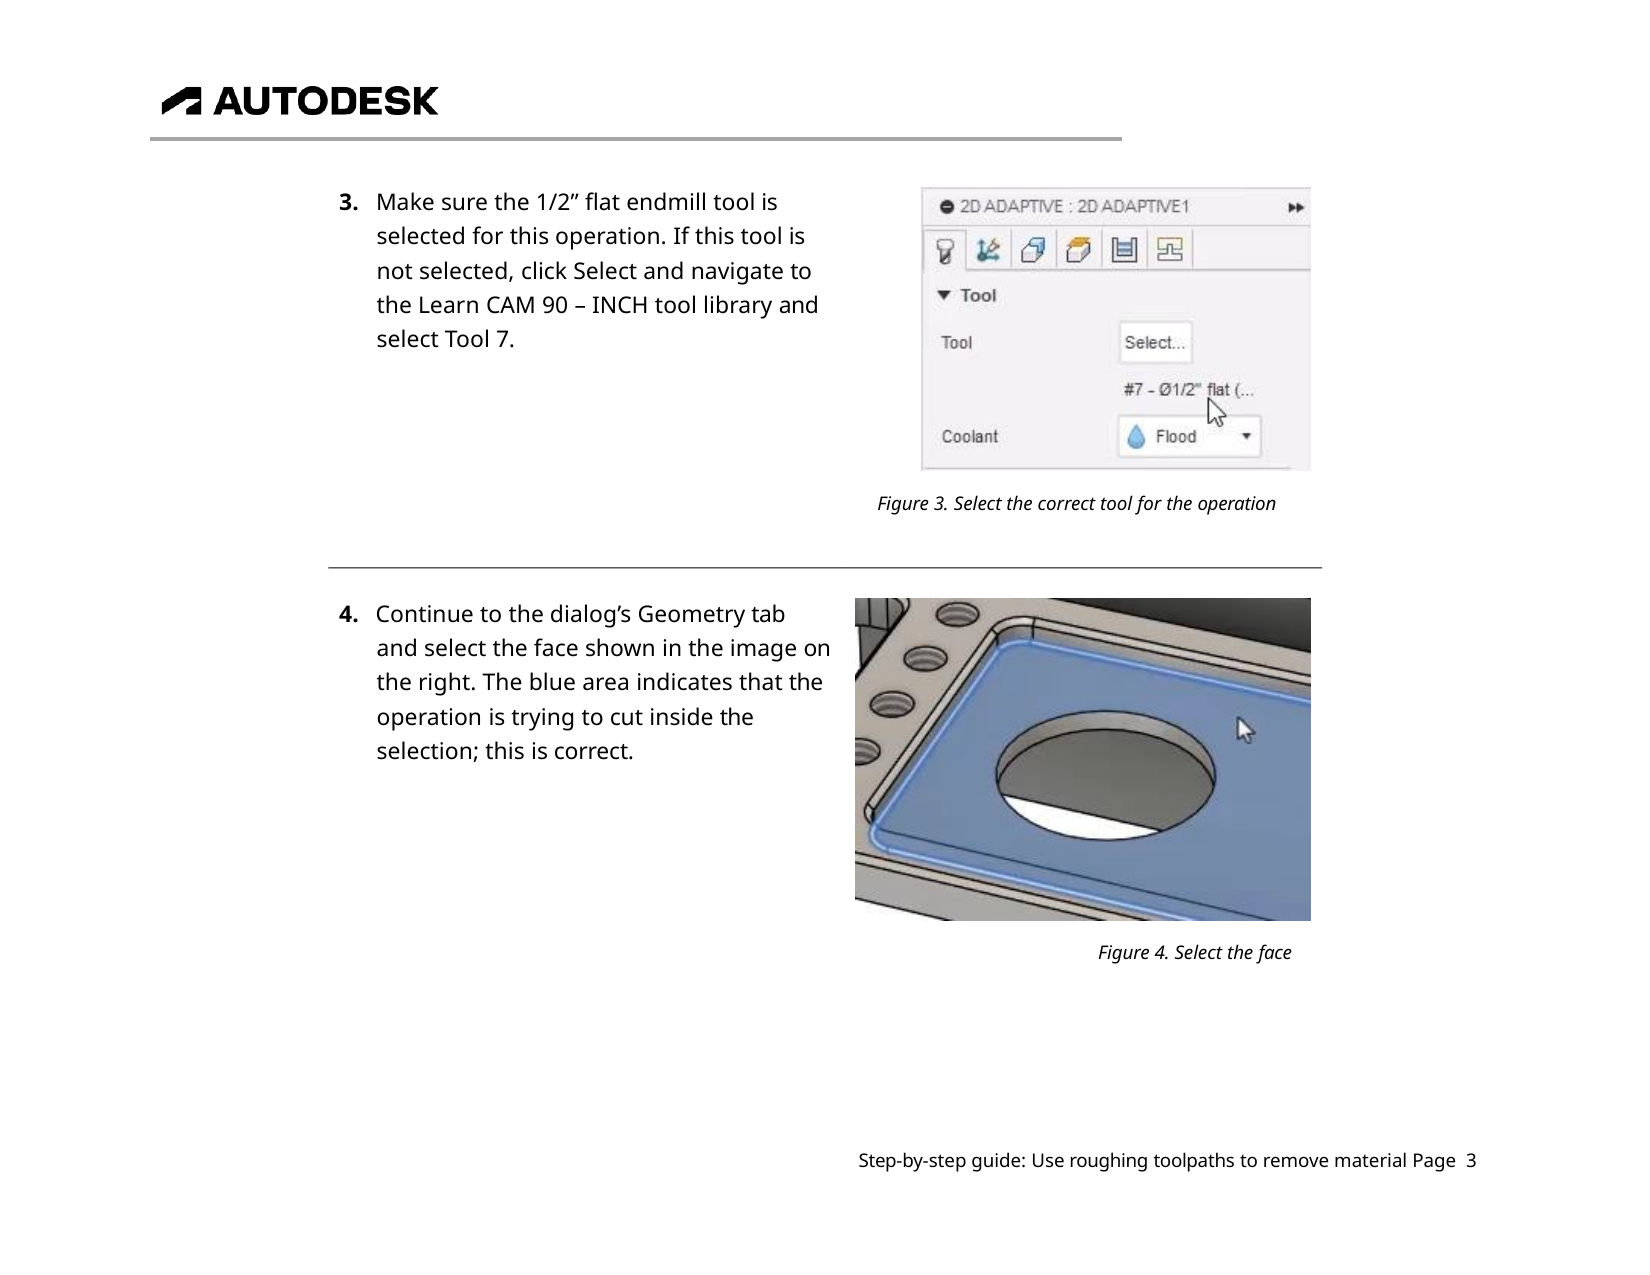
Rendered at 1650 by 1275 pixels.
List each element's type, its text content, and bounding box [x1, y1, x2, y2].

picture [854, 598, 1311, 921]
picture [919, 186, 1311, 472]
picture [161, 86, 439, 115]
text_box 4. Continue to the dialog’s Geometry tab and select the face shown in the image on the right. The blue area indicates that the operation is trying to cut inside the selection; this is correct. [337, 590, 834, 764]
text_box Figure 4. Select the face [1096, 938, 1313, 964]
text_box Figure 3. Select the correct tool for the operation [875, 489, 1313, 514]
slide_number Step-by-step guide: Use roughing toolpaths to remove material Page 10 [856, 1145, 1509, 1275]
text_box 3. Make sure the 1/2” flat endmill tool is selected for this operation. If this tool is not selected, click Select and navigate to the Learn CAM 90 – INCH tool library and select Tool 7. [337, 178, 824, 353]
